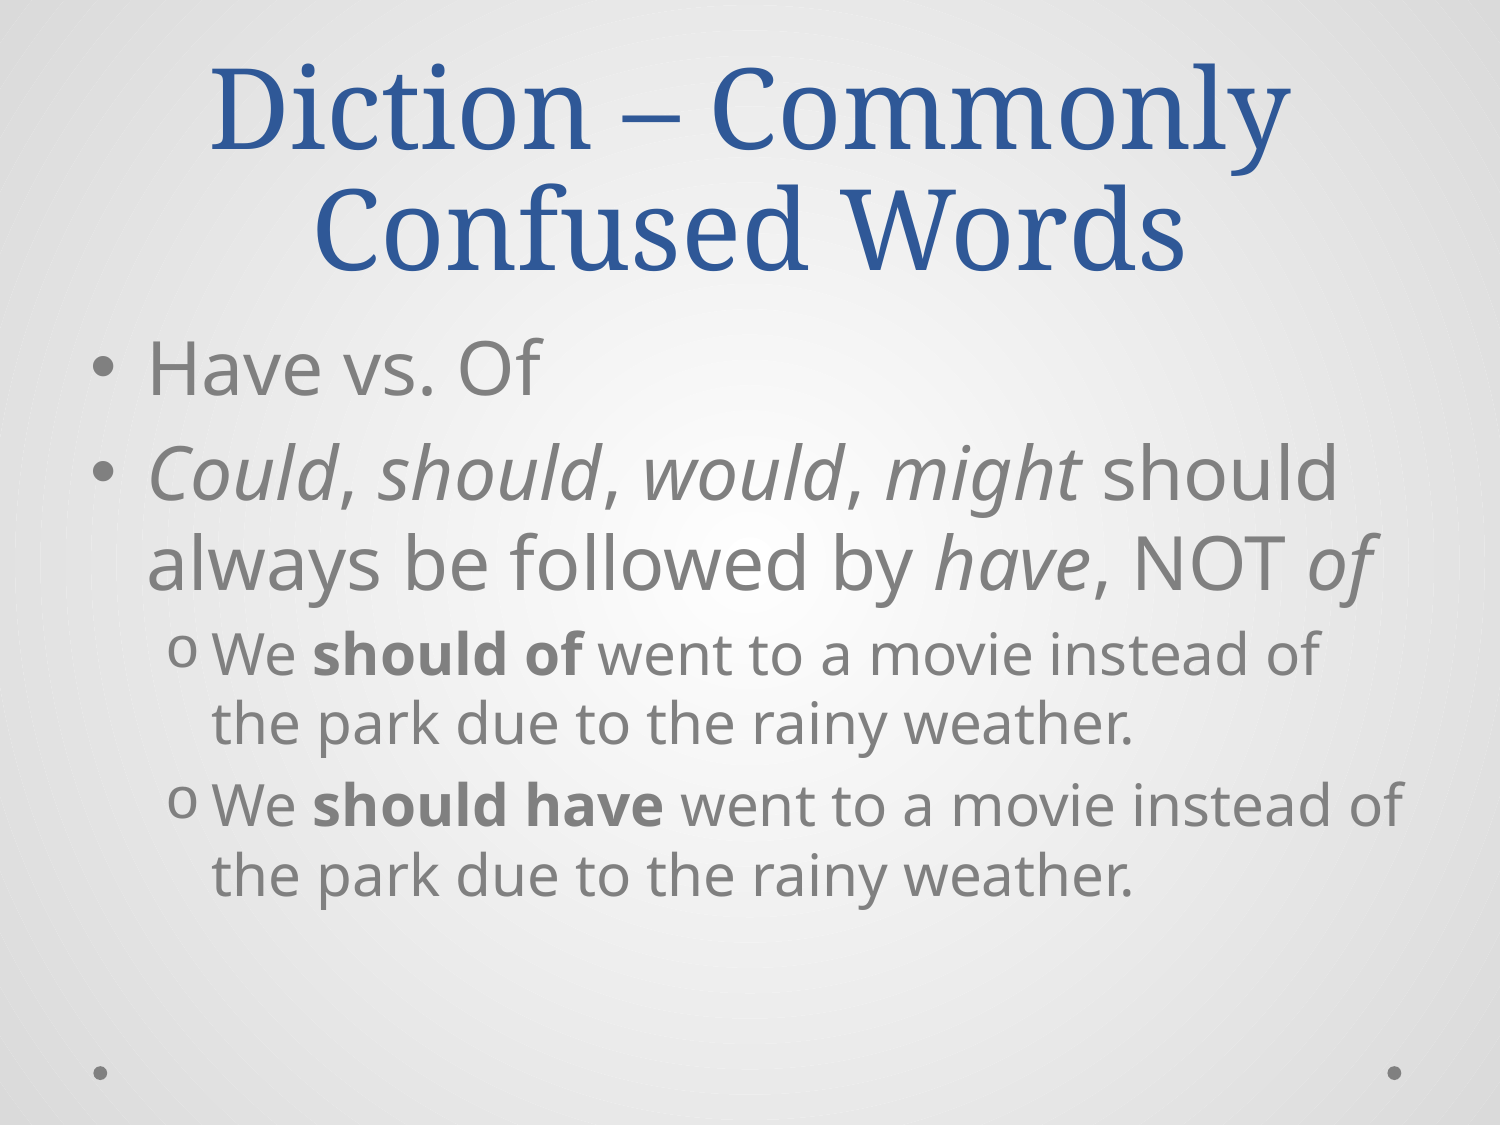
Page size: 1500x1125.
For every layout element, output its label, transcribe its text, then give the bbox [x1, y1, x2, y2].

list Have vs. Of Could, should, would, might should always be followed by have, NOT of We should of went to a movie instead of the park due to the rainy weather. We should have went to a movie instead of the park due to the rainy weather. [75, 312, 1425, 1005]
title Diction – Commonly Confused Words [75, 50, 1425, 300]
